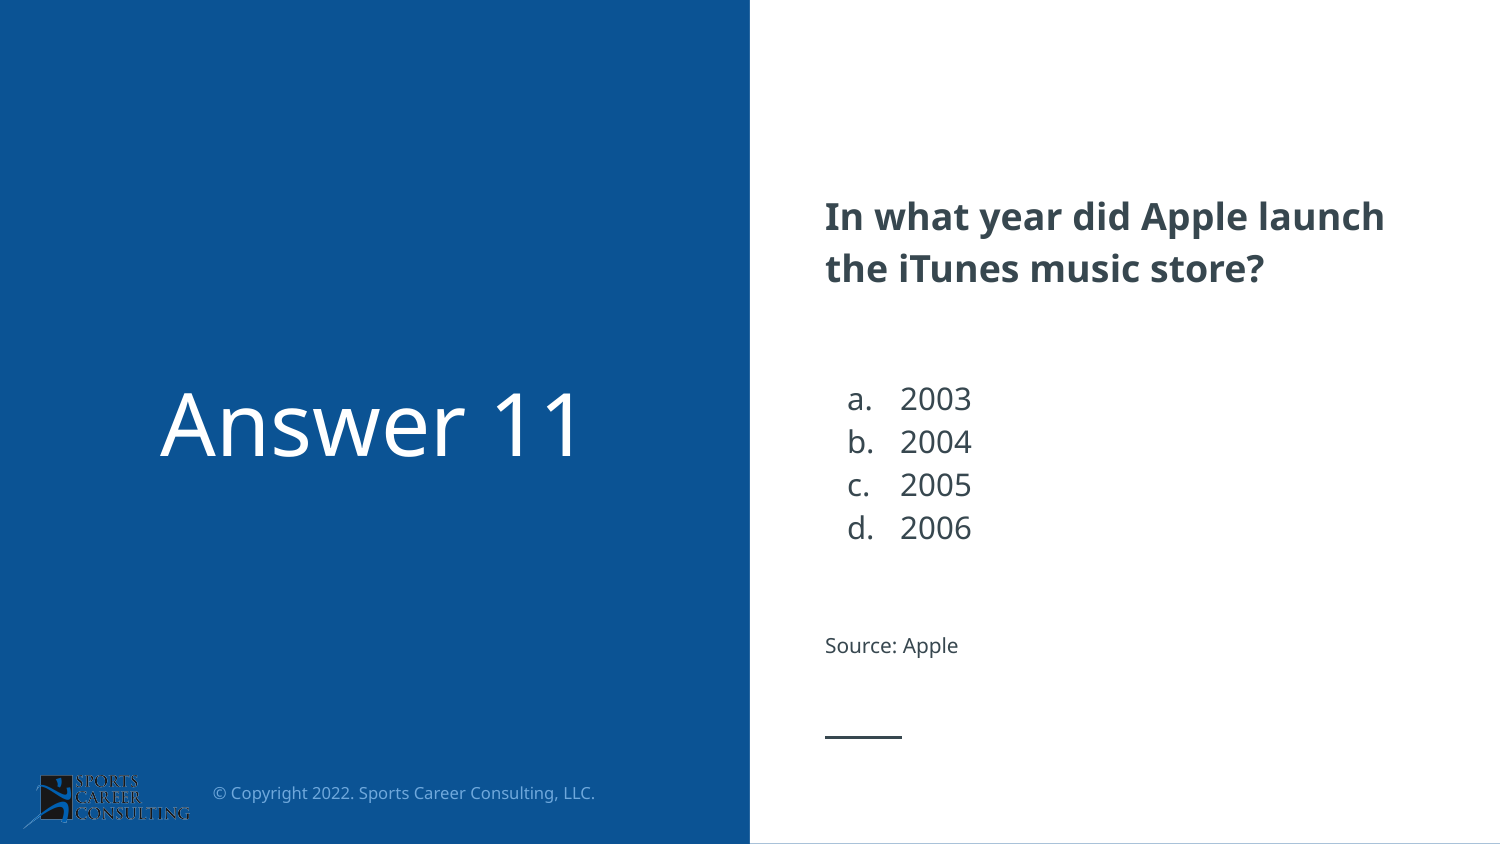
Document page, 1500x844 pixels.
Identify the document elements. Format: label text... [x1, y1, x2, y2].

picture [22, 774, 190, 829]
text_box © Copyright 2022. Sports Career Consulting, LLC. [197, 767, 750, 838]
list In what year did Apple launch the iTunes music store? 2003 2004 2005 2006 Source: Apple [810, 118, 1455, 725]
title Answer 11 [43, 298, 708, 546]
